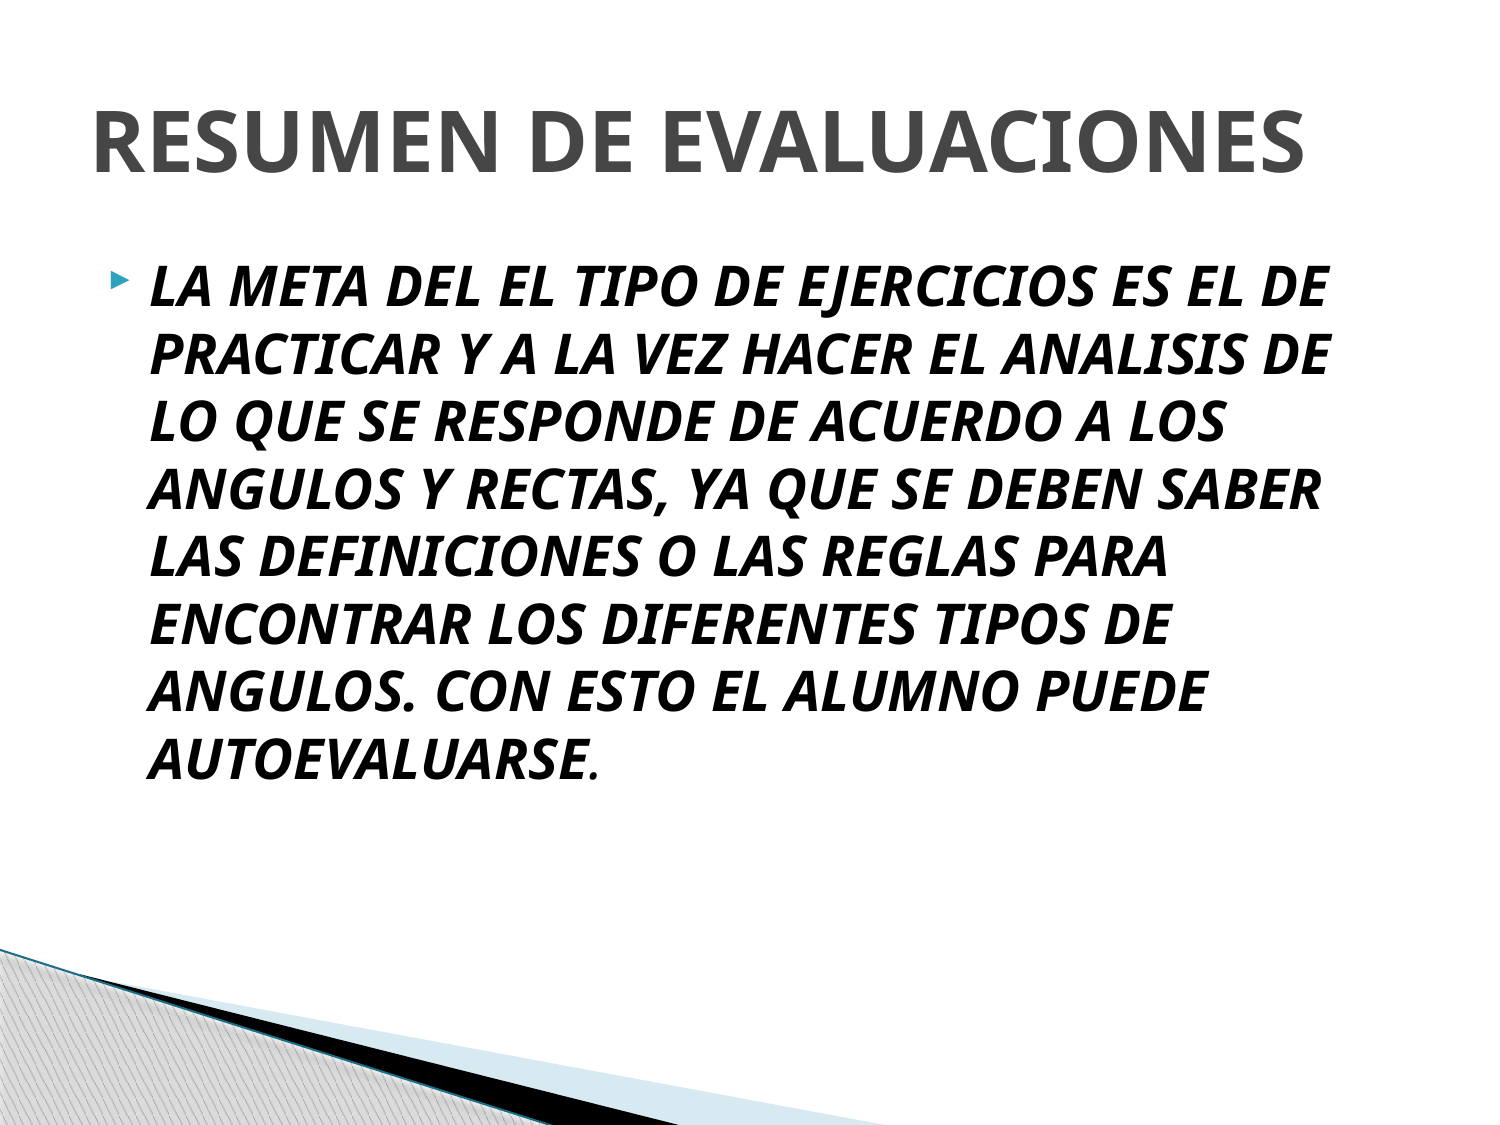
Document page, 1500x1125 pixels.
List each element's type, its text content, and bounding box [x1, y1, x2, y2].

title RESUMEN DE EVALUACIONES [75, 45, 1425, 233]
list LA META DEL EL TIPO DE EJERCICIOS ES EL DE PRACTICAR Y A LA VEZ HACER EL ANALISIS DE LO QUE SE RESPONDE DE ACUERDO A LOS ANGULOS Y RECTAS, YA QUE SE DEBEN SABER LAS DEFINICIONES O LAS REGLAS PARA ENCONTRAR LOS DIFERENTES TIPOS DE ANGULOS. CON ESTO EL ALUMNO PUEDE AUTOEVALUARSE. [75, 243, 1425, 986]
